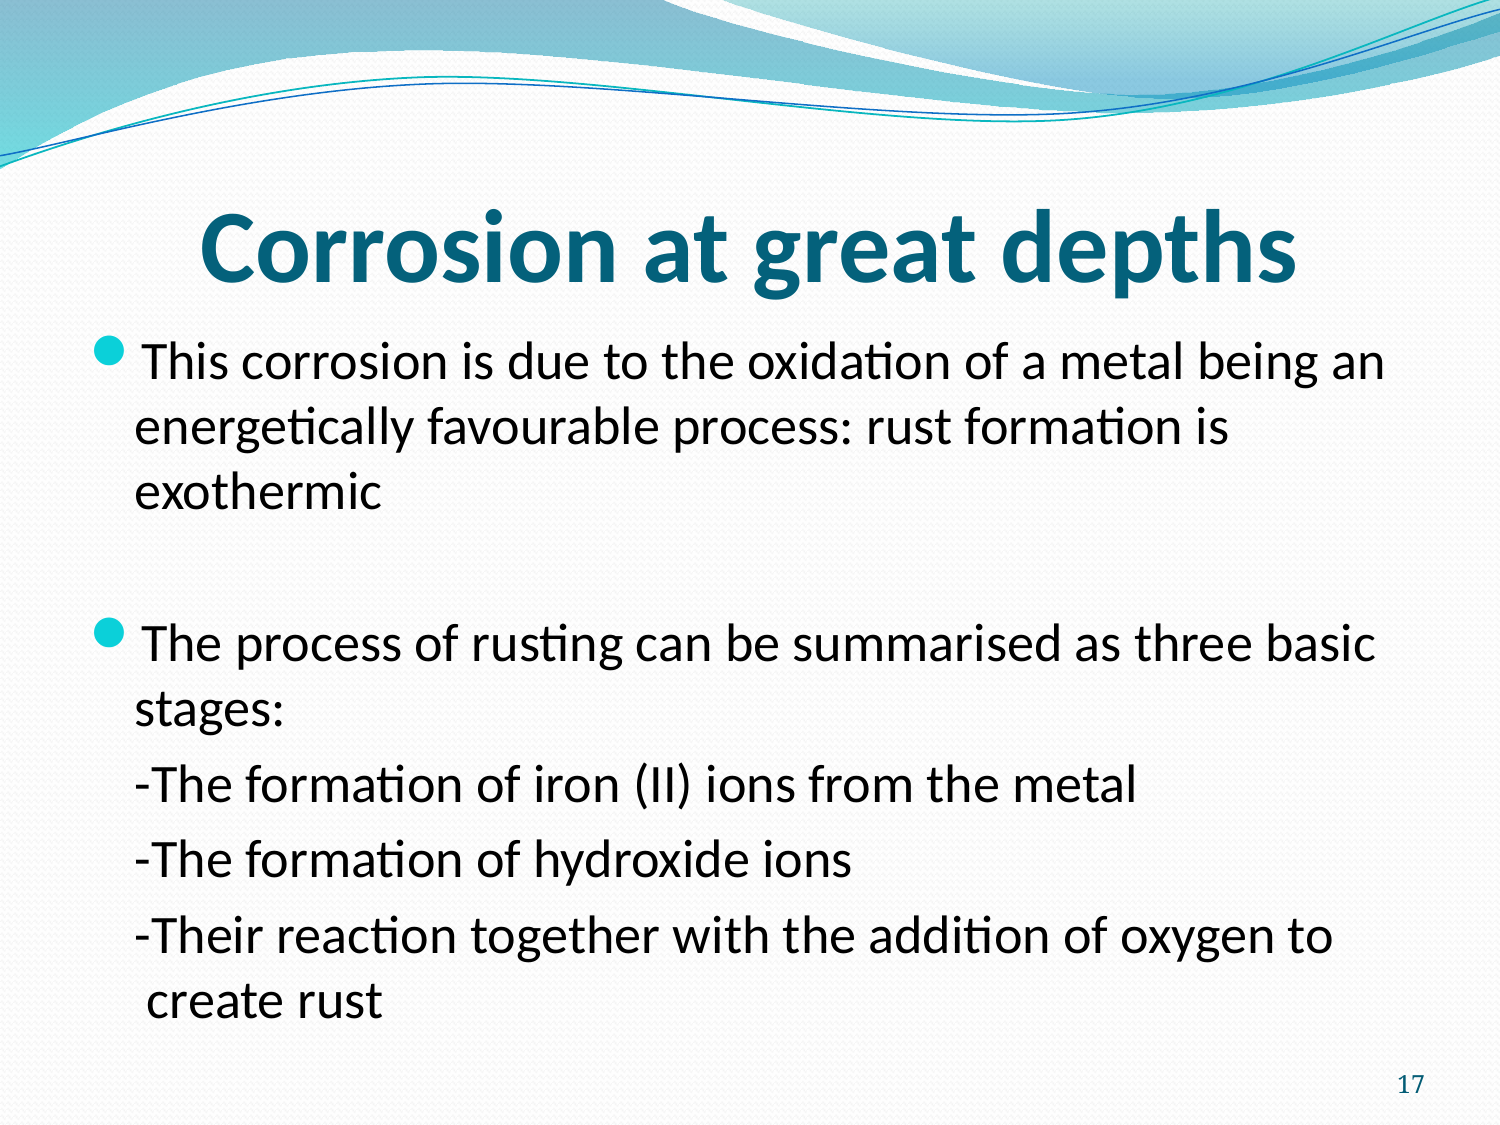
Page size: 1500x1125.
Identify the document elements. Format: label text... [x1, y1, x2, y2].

title Corrosion at great depths [75, 115, 1425, 303]
list This corrosion is due to the oxidation of a metal being an energetically favourable process: rust formation is exothermic The process of rusting can be summarised as three basic stages: -The formation of iron (II) ions from the metal -The formation of hydroxide ions -Their reaction together with the addition of oxygen to create rust [75, 317, 1425, 1038]
slide_number 17 [1299, 1042, 1425, 1103]
